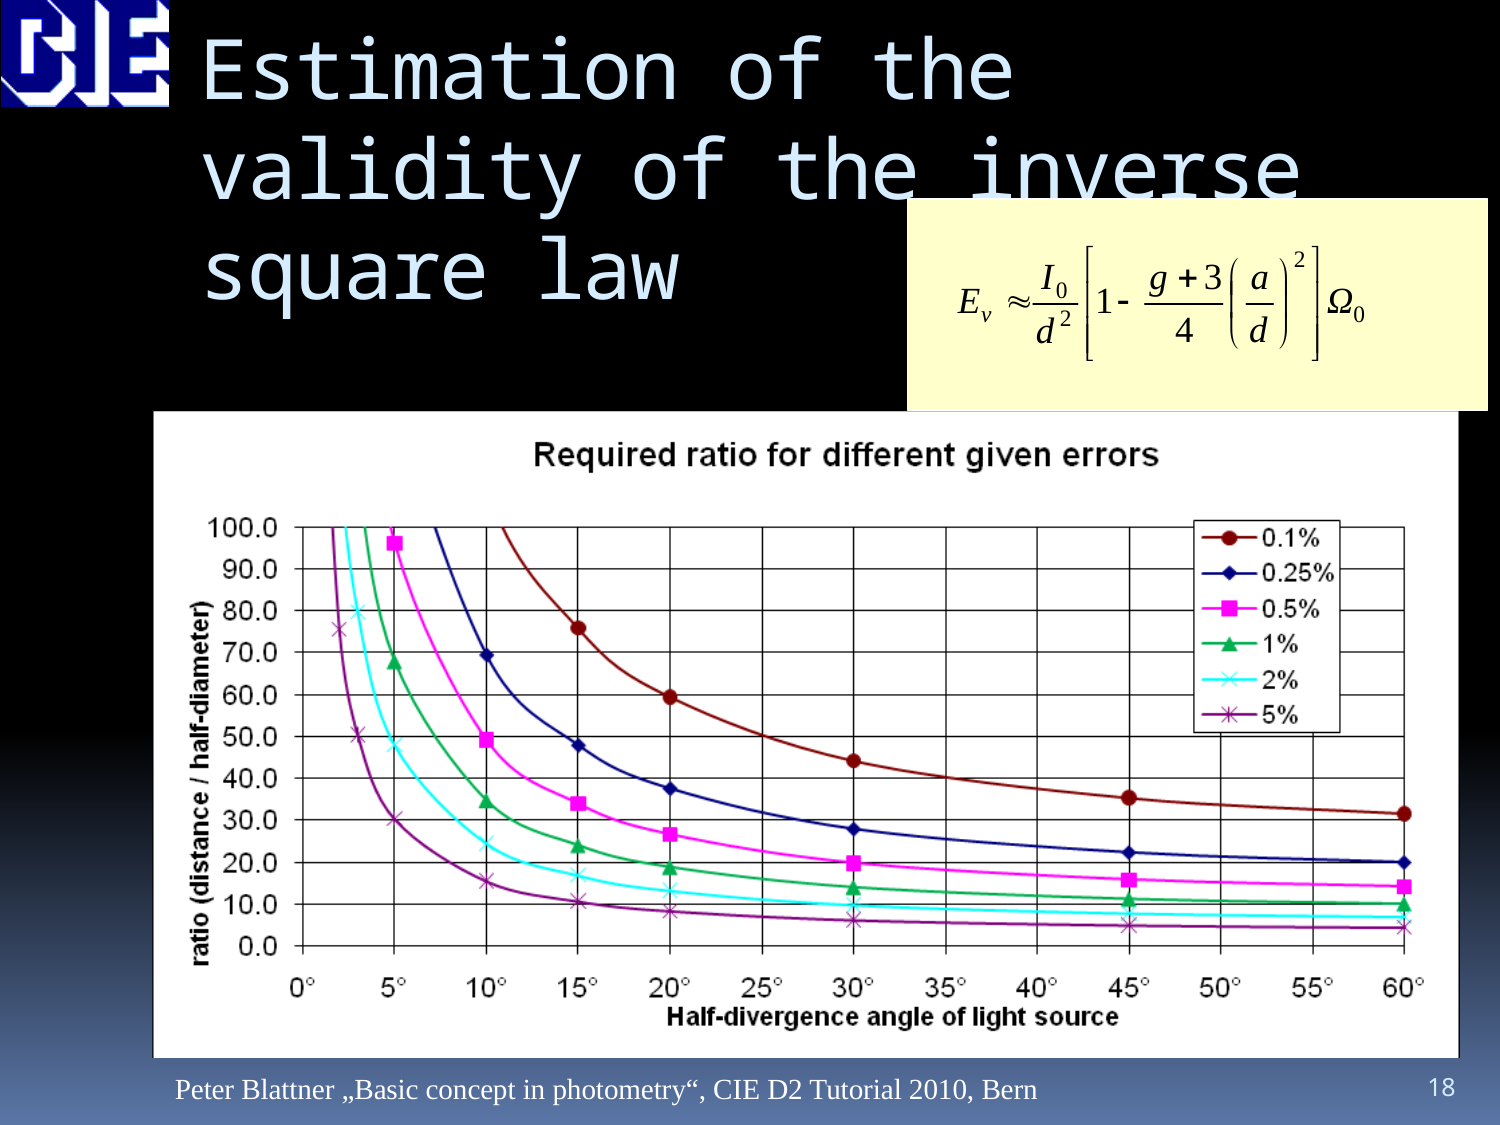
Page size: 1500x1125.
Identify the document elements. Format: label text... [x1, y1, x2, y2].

footer Peter Blattner „Basic concept in photometry“, CIE D2 Tutorial 2010, Bern [150, 1065, 1063, 1113]
slide_number 18 [1412, 1052, 1488, 1113]
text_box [950, 238, 1374, 371]
picture [150, 409, 1461, 1058]
title Estimation of the validity of the inverse square law [184, 8, 1460, 159]
text_box [907, 199, 1488, 411]
